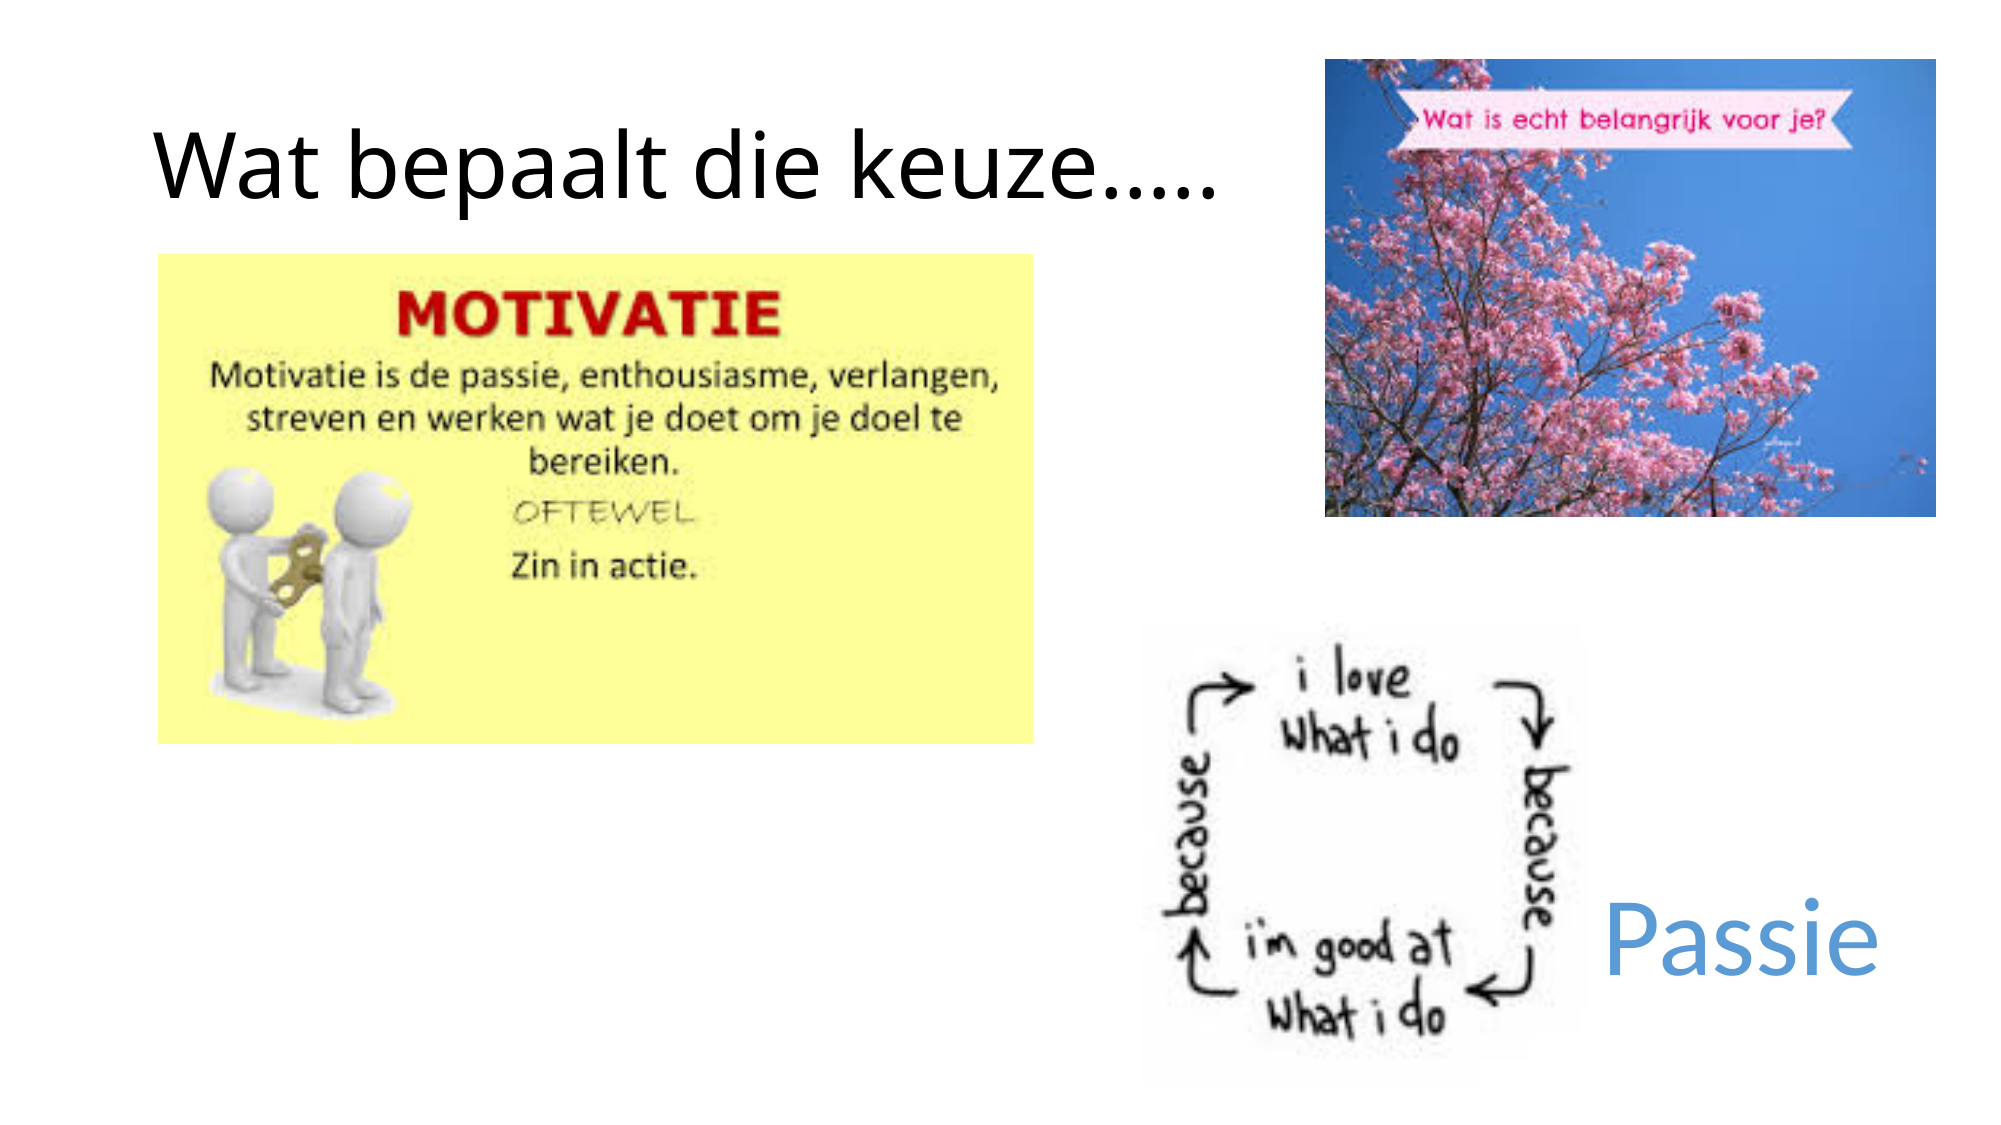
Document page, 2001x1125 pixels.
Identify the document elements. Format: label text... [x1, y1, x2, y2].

title Wat bepaalt die keuze….. [137, 59, 1325, 278]
picture [1053, 622, 1681, 1088]
text_box Passie [1681, 855, 1897, 1006]
picture [1325, 59, 1936, 517]
picture [158, 254, 1033, 744]
